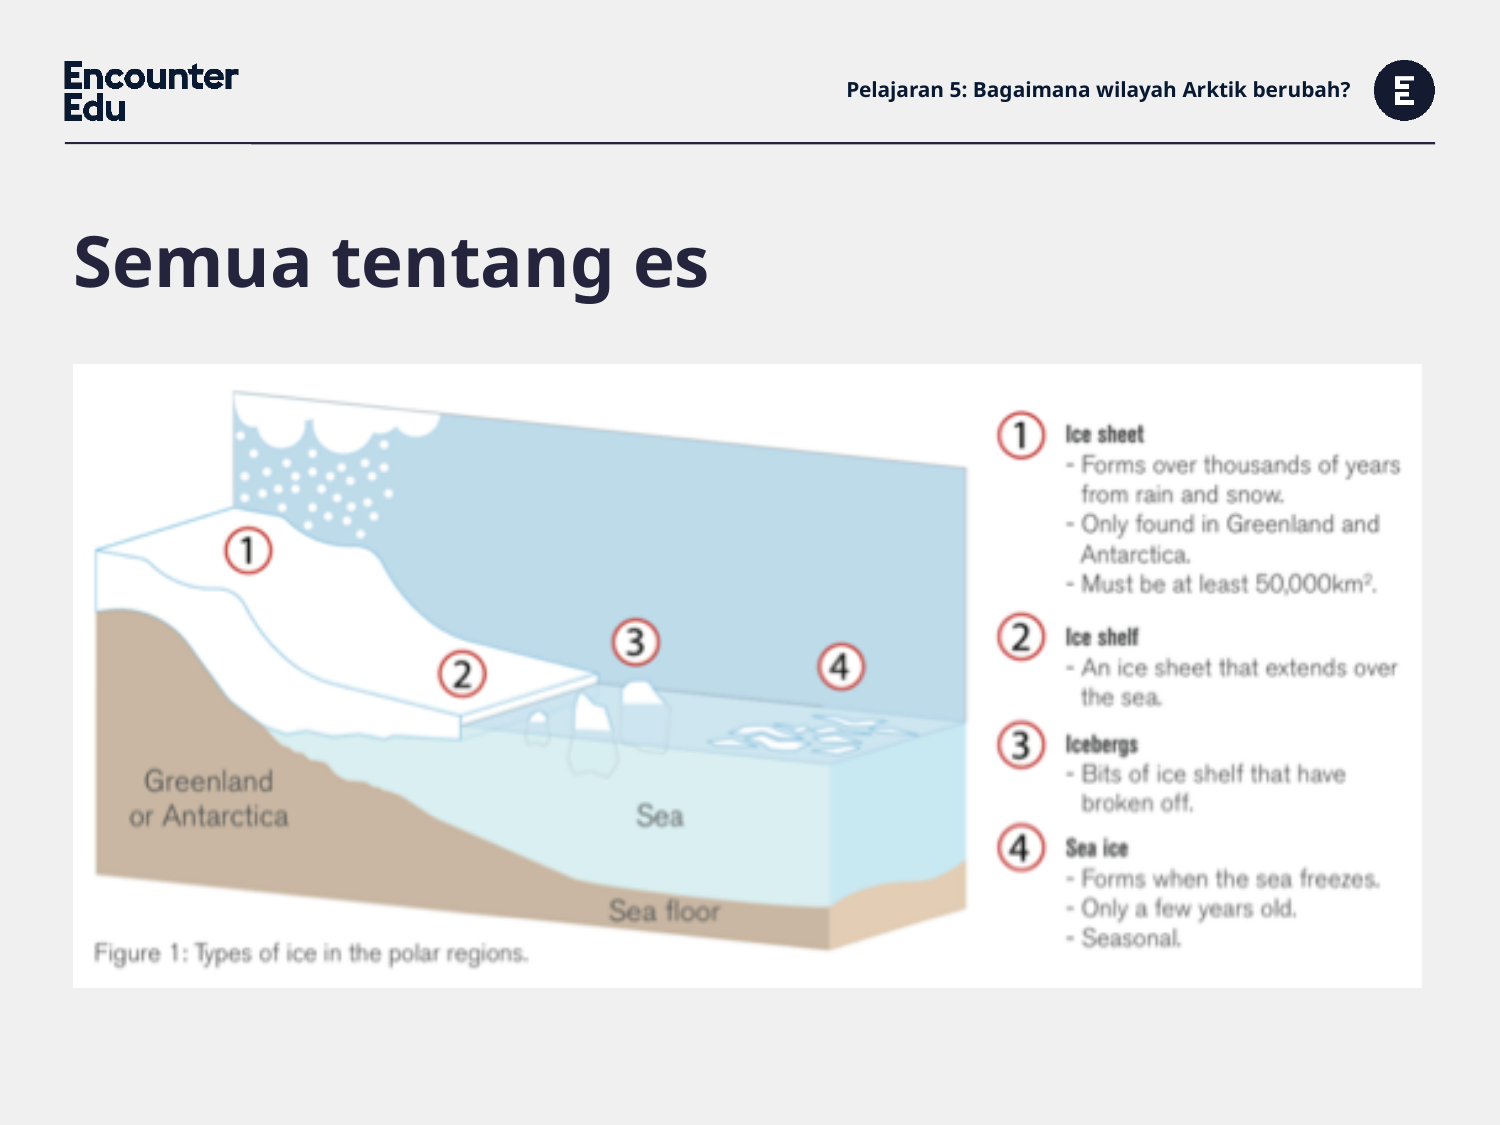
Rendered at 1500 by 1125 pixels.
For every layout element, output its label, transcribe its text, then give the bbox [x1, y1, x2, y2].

picture [1372, 58, 1436, 122]
text_box Semua tentang es [58, 219, 1412, 310]
picture [73, 364, 1425, 988]
title Pelajaran 5: Bagaimana wilayah Arktik berubah? [636, 67, 1359, 114]
picture [60, 59, 243, 122]
